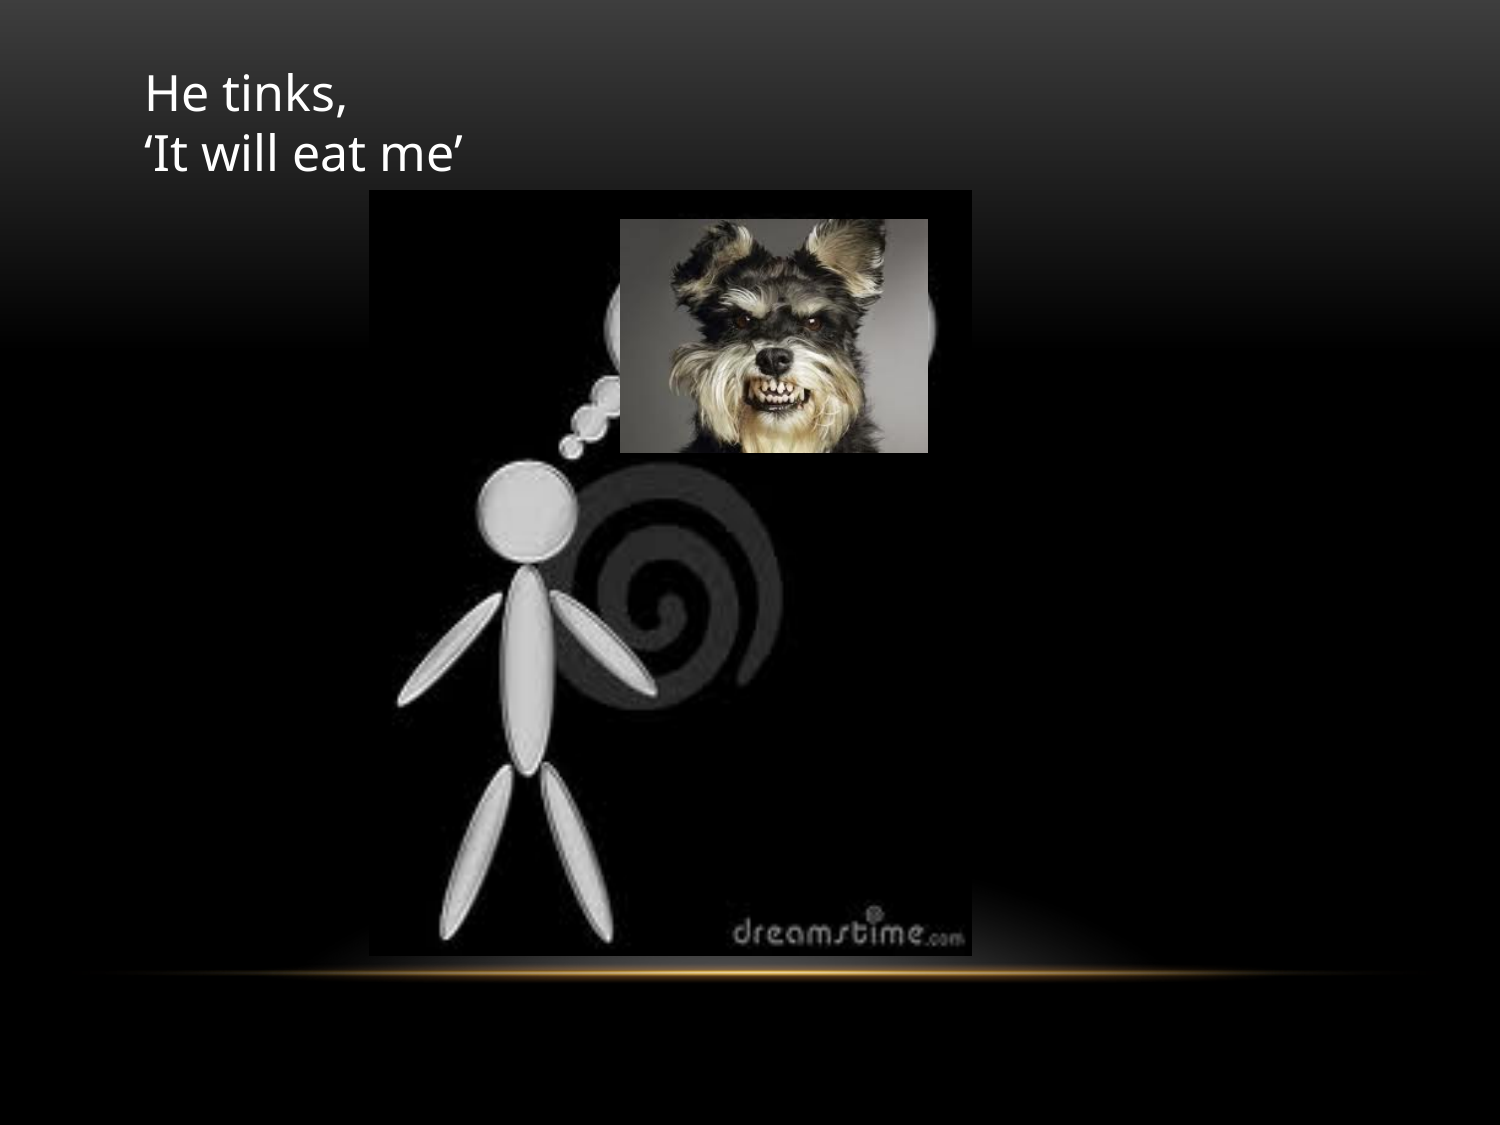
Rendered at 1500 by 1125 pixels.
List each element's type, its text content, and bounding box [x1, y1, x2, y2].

text_box He tinks, ‘It will eat me’ [130, 54, 1158, 190]
picture [0, 0, 1500, 1125]
